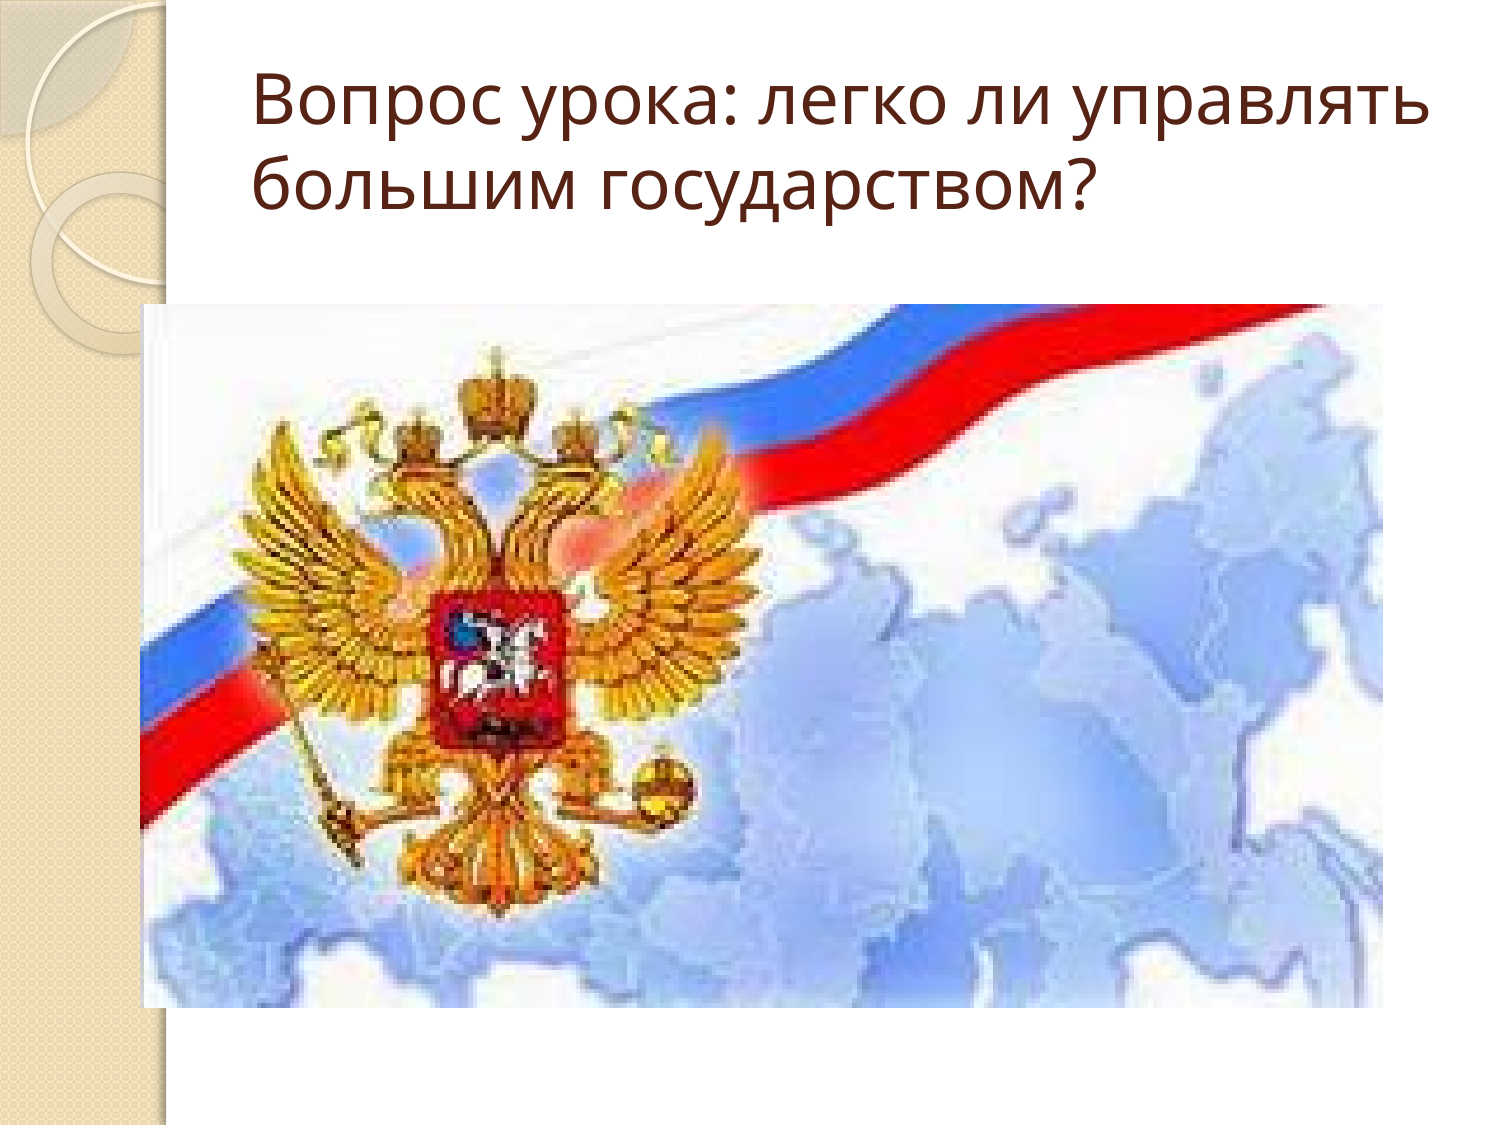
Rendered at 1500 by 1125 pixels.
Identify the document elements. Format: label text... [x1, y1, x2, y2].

title Вопрос урока: легко ли управлять большим государством? [235, 45, 1466, 233]
picture [140, 304, 1384, 1008]
